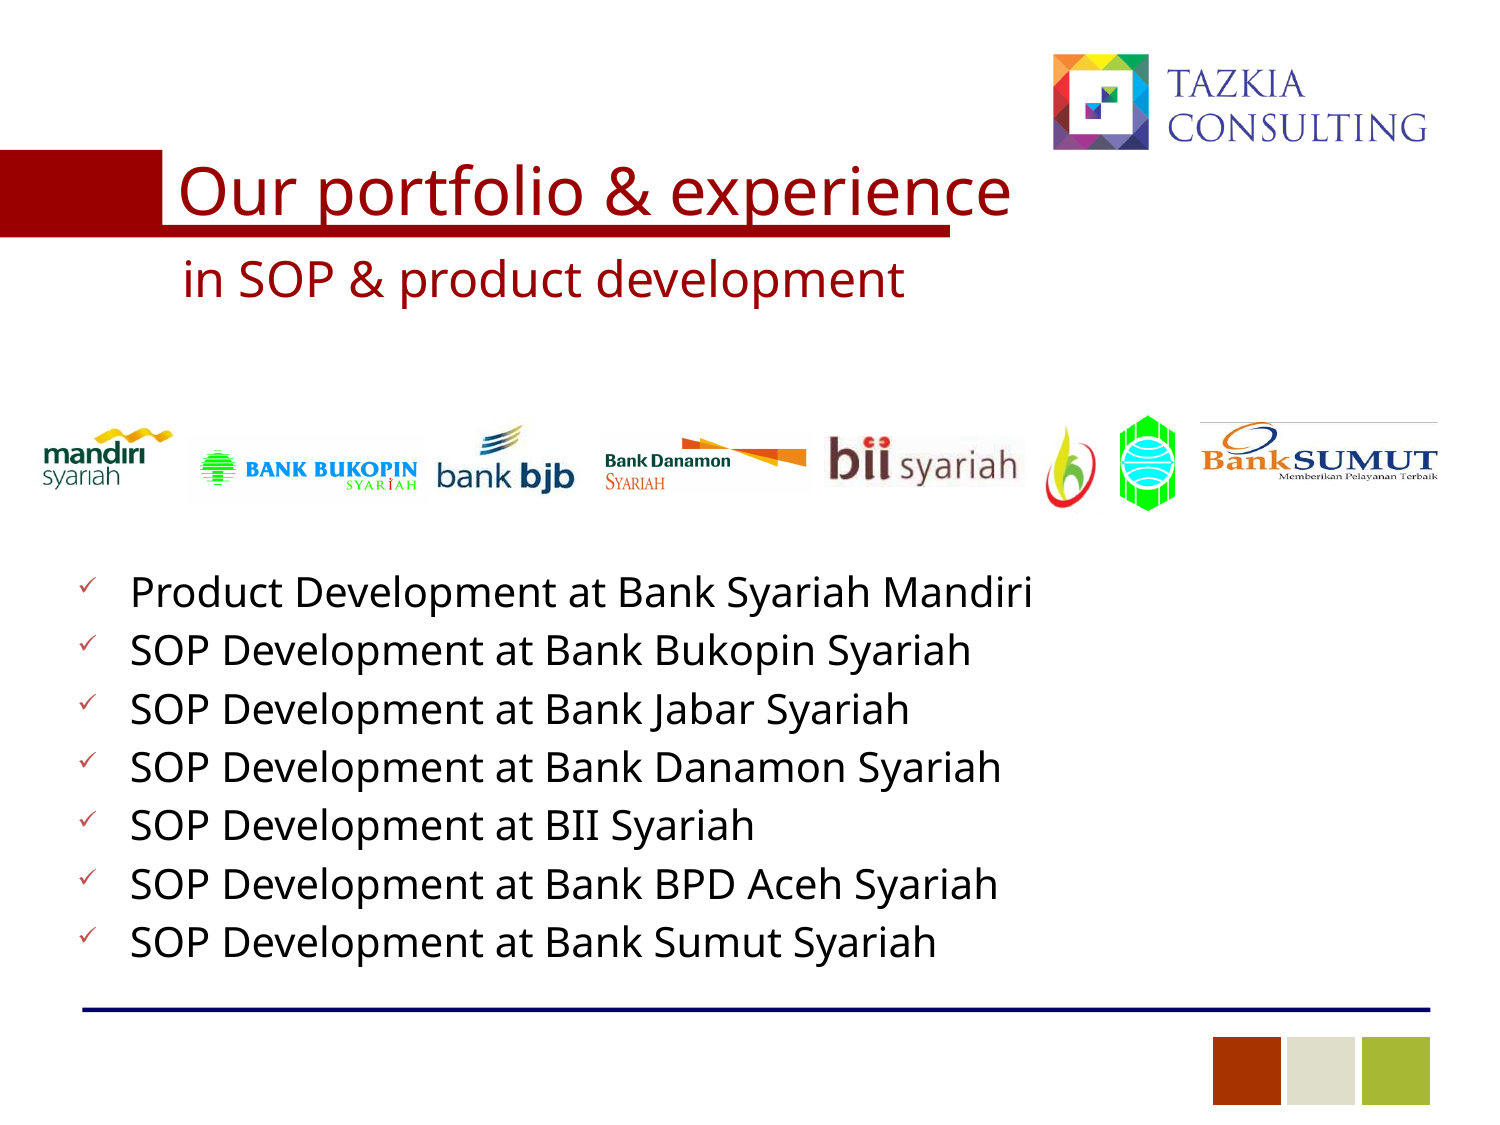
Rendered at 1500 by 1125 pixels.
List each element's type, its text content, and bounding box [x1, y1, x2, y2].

text_box Product Development at Bank Syariah Mandiri SOP Development at Bank Bukopin Syariah SOP Development at Bank Jabar Syariah SOP Development at Bank Danamon Syariah SOP Development at BII Syariah SOP Development at Bank BPD Aceh Syariah SOP Development at Bank Sumut Syariah [62, 574, 1148, 1013]
picture [1053, 54, 1427, 150]
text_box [37, 415, 1438, 513]
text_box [0, 141, 1188, 317]
